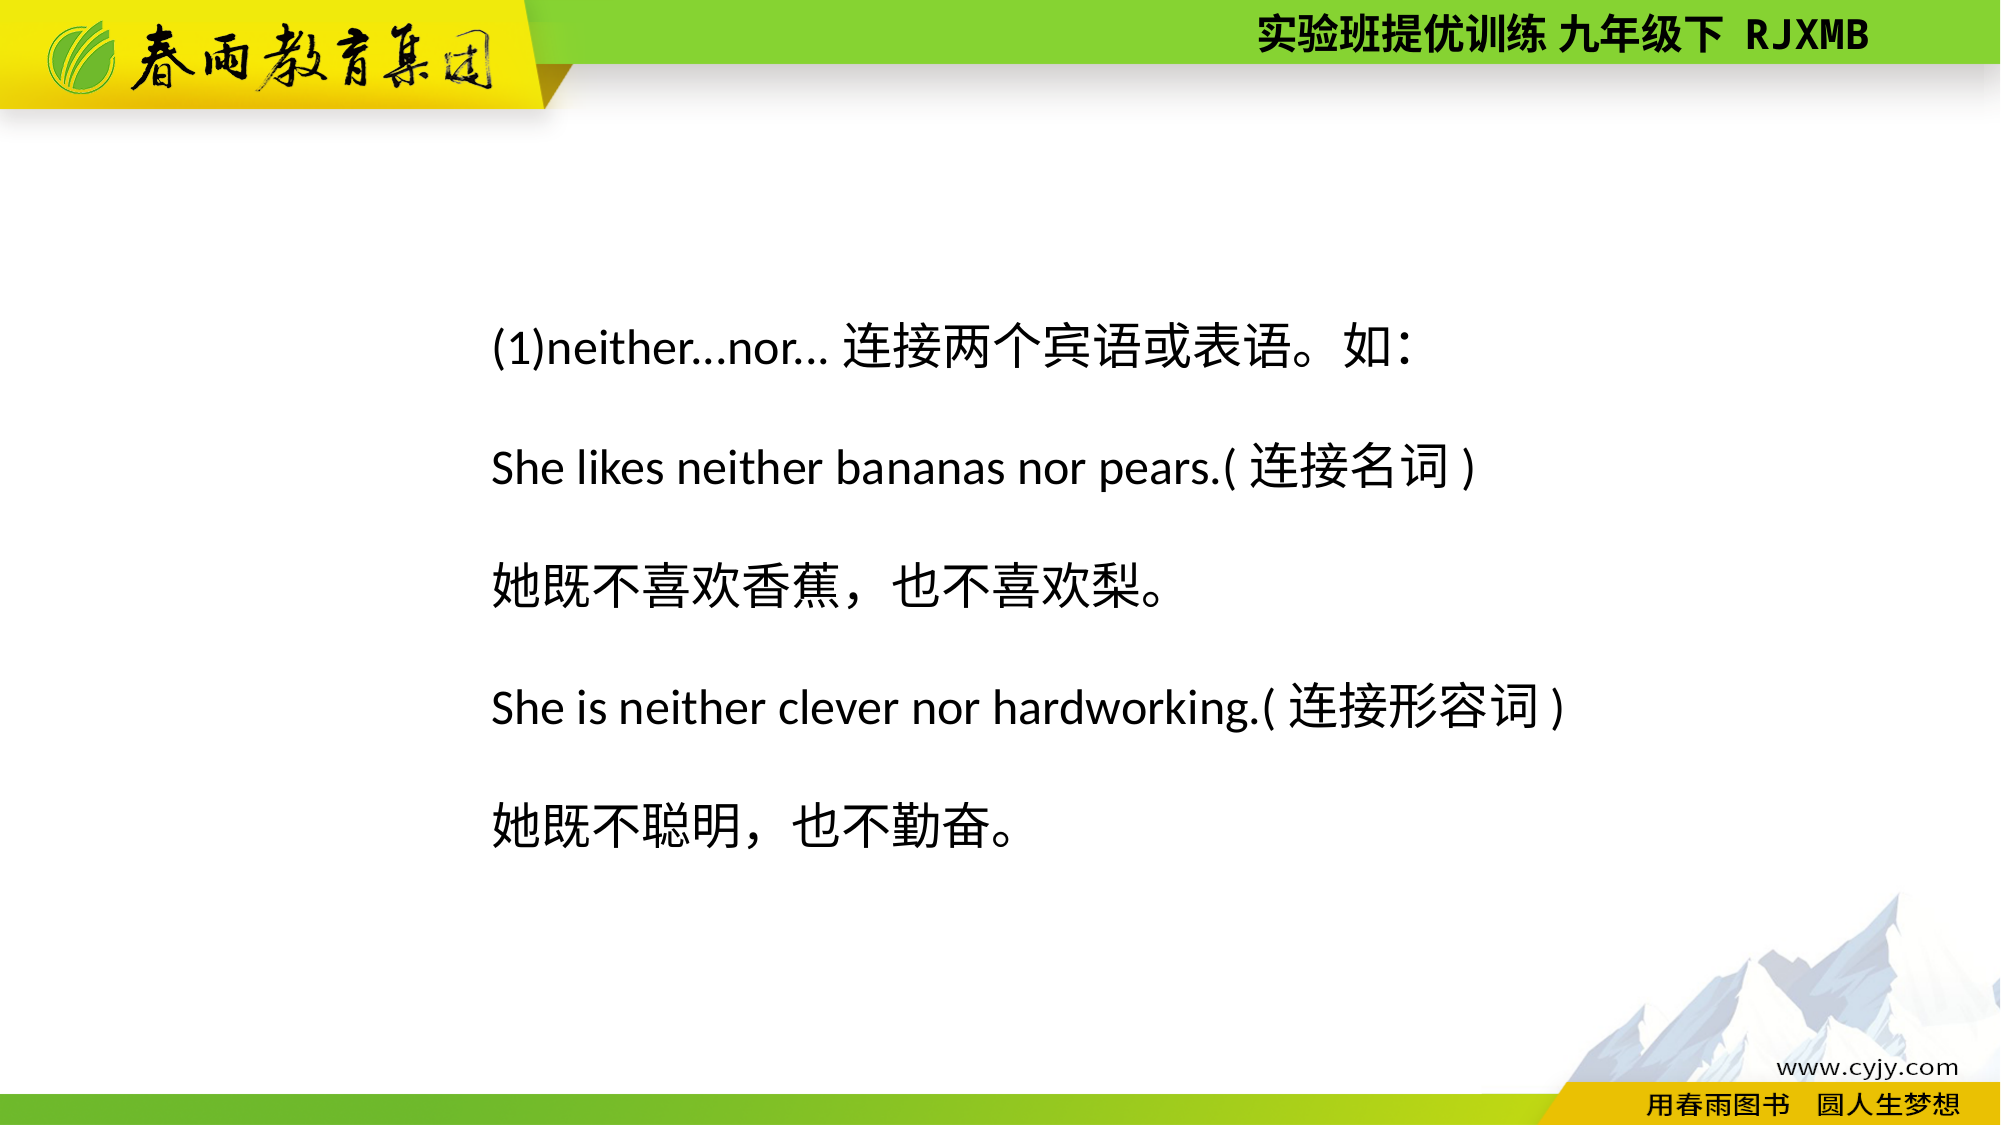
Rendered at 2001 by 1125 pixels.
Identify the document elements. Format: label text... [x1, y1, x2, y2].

picture [0, 0, 2001, 1125]
text_box (1)neither...nor...连接两个宾语或表语。如： She likes neither bananas nor pears.(连接名词) 她既不喜欢香蕉，也不喜欢梨。 She is neither clever nor hardworking.(连接形容词) 她既不聪明，也不勤奋。 [376, 246, 1716, 862]
